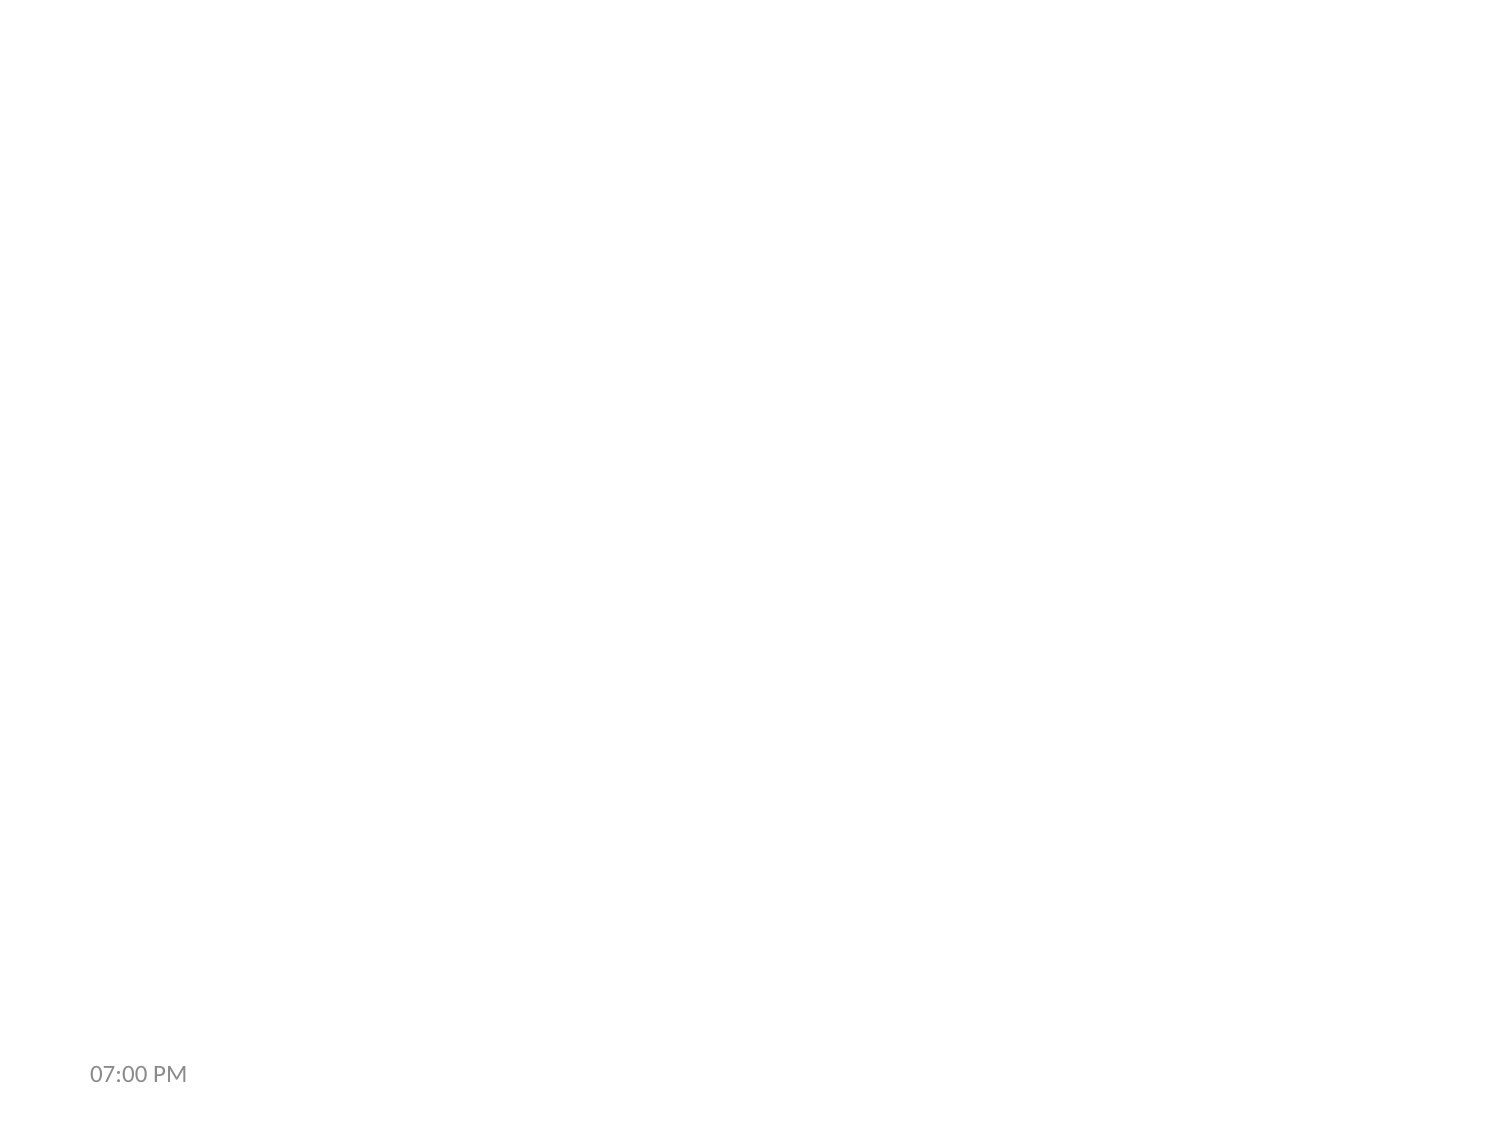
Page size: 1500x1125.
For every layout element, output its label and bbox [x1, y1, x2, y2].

slide_number [75, 1042, 425, 1103]
